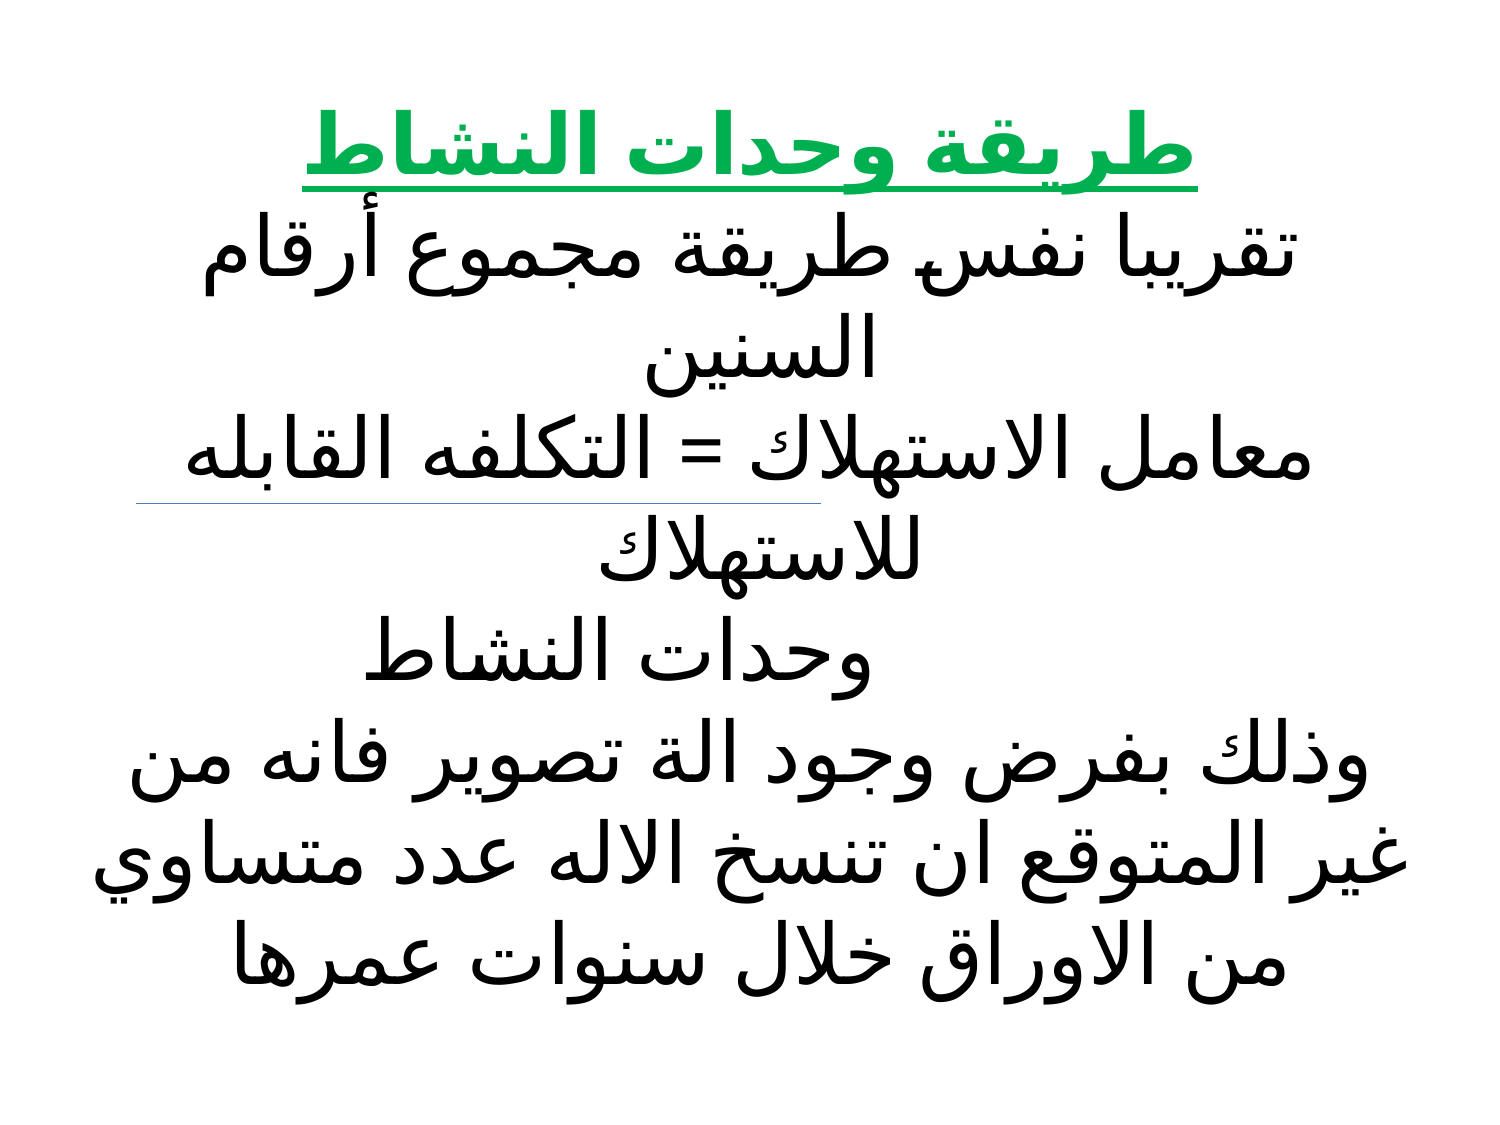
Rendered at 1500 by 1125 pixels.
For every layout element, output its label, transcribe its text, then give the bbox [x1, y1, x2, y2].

title طريقة وحدات النشاط تقريبا نفس طريقة مجموع أرقام السنين معامل الاستهلاك = التكلفه القابله للاستهلاك وحدات النشاط وذلك بفرض وجود الة تصوير فانه من غير المتوقع ان تنسخ الاله عدد متساوي من الاوراق خلال سنوات عمرها [75, 45, 1425, 1047]
